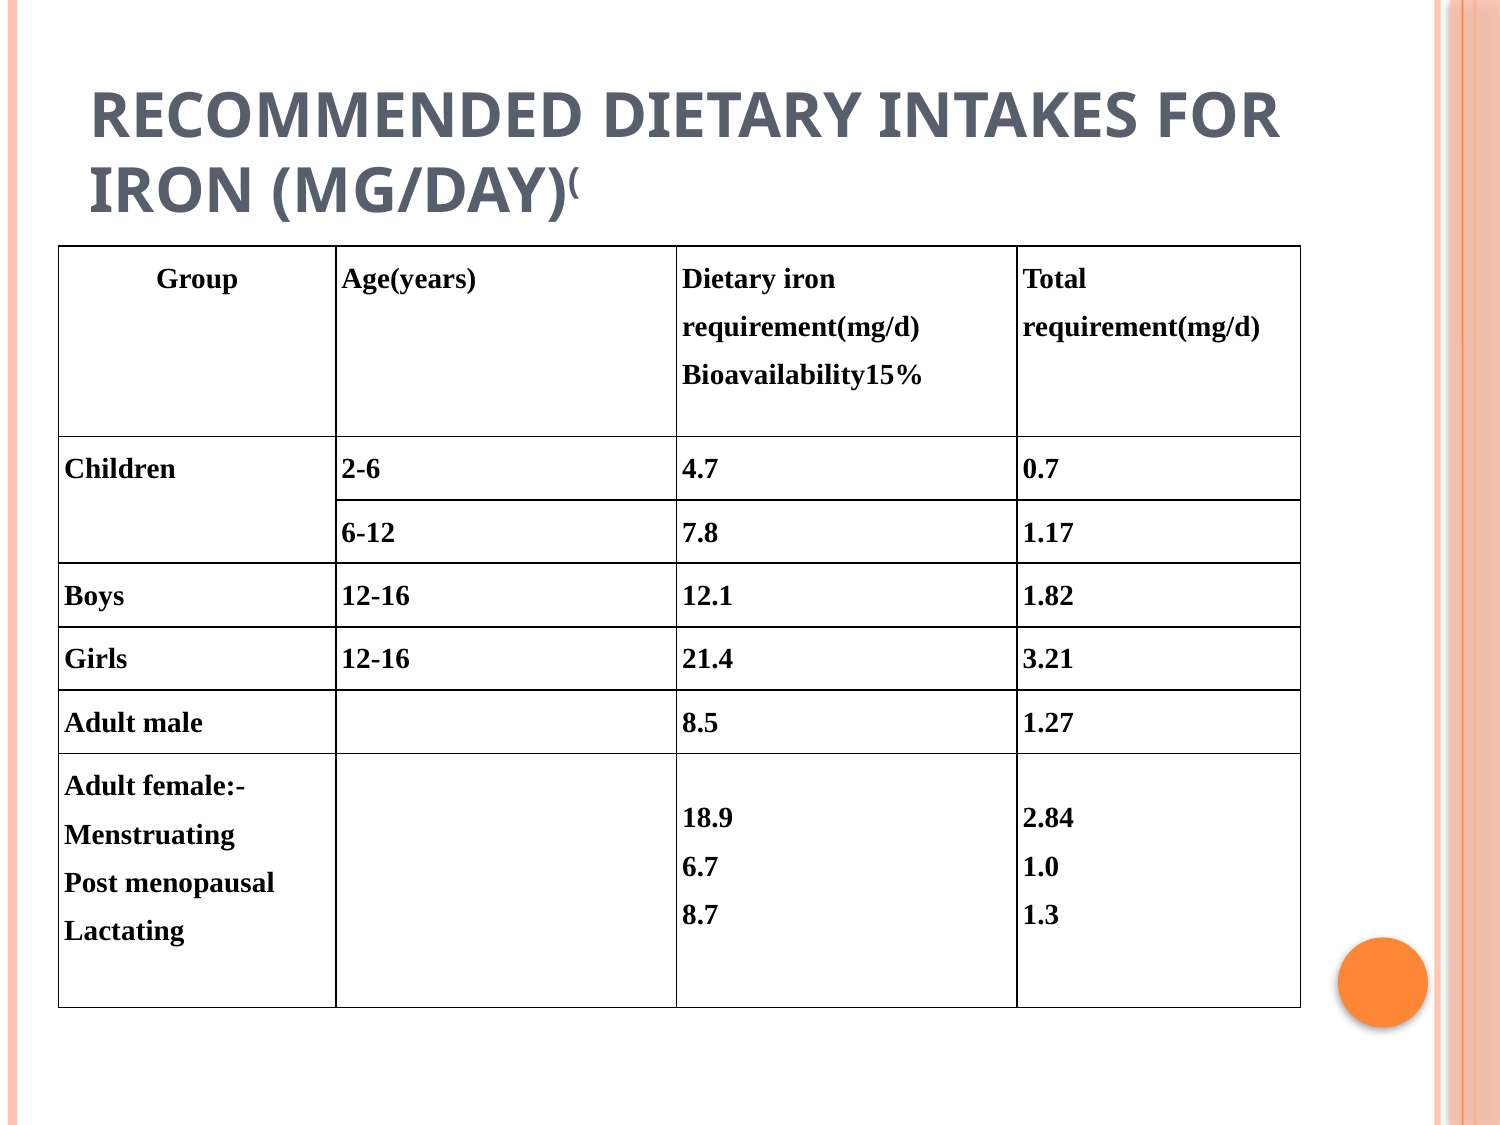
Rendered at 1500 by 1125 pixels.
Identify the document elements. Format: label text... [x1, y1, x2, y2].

table_cell 12-16 [337, 564, 676, 626]
table_header Group [59, 247, 335, 436]
table_cell 2-6 [337, 437, 676, 499]
table_cell 6-12 [337, 501, 676, 562]
table_header Total requirement(mg/d) [1018, 247, 1300, 436]
table_cell Adult female:- Menstruating Post menopausal Lactating [59, 754, 335, 1007]
table_cell Boys [59, 564, 335, 626]
table_header Age(years) [337, 247, 676, 436]
table_cell 1.82 [1018, 564, 1300, 626]
table_cell 18.9 6.7 8.7 [677, 754, 1016, 1007]
table_cell [337, 754, 676, 1007]
table_cell 8.5 [677, 691, 1016, 753]
table_cell 12-16 [337, 628, 676, 689]
table_cell [337, 691, 676, 753]
table_cell 1.27 [1018, 691, 1300, 753]
table_cell 3.21 [1018, 628, 1300, 689]
table_cell Children [59, 437, 335, 562]
table_cell 1.17 [1018, 501, 1300, 562]
table_cell 4.7 [677, 437, 1016, 499]
table_cell Girls [59, 628, 335, 689]
title Recommended Dietary Intakes for Iron (mg/day)( [75, 45, 1300, 233]
table_header Dietary iron requirement(mg/d) Bioavailability15% [677, 247, 1016, 436]
table_cell 7.8 [677, 501, 1016, 562]
table_cell 2.84 1.0 1.3 [1018, 754, 1300, 1007]
table_cell Adult male [59, 691, 335, 753]
table_cell 0.7 [1018, 437, 1300, 499]
table_cell 12.1 [677, 564, 1016, 626]
table_cell 21.4 [677, 628, 1016, 689]
